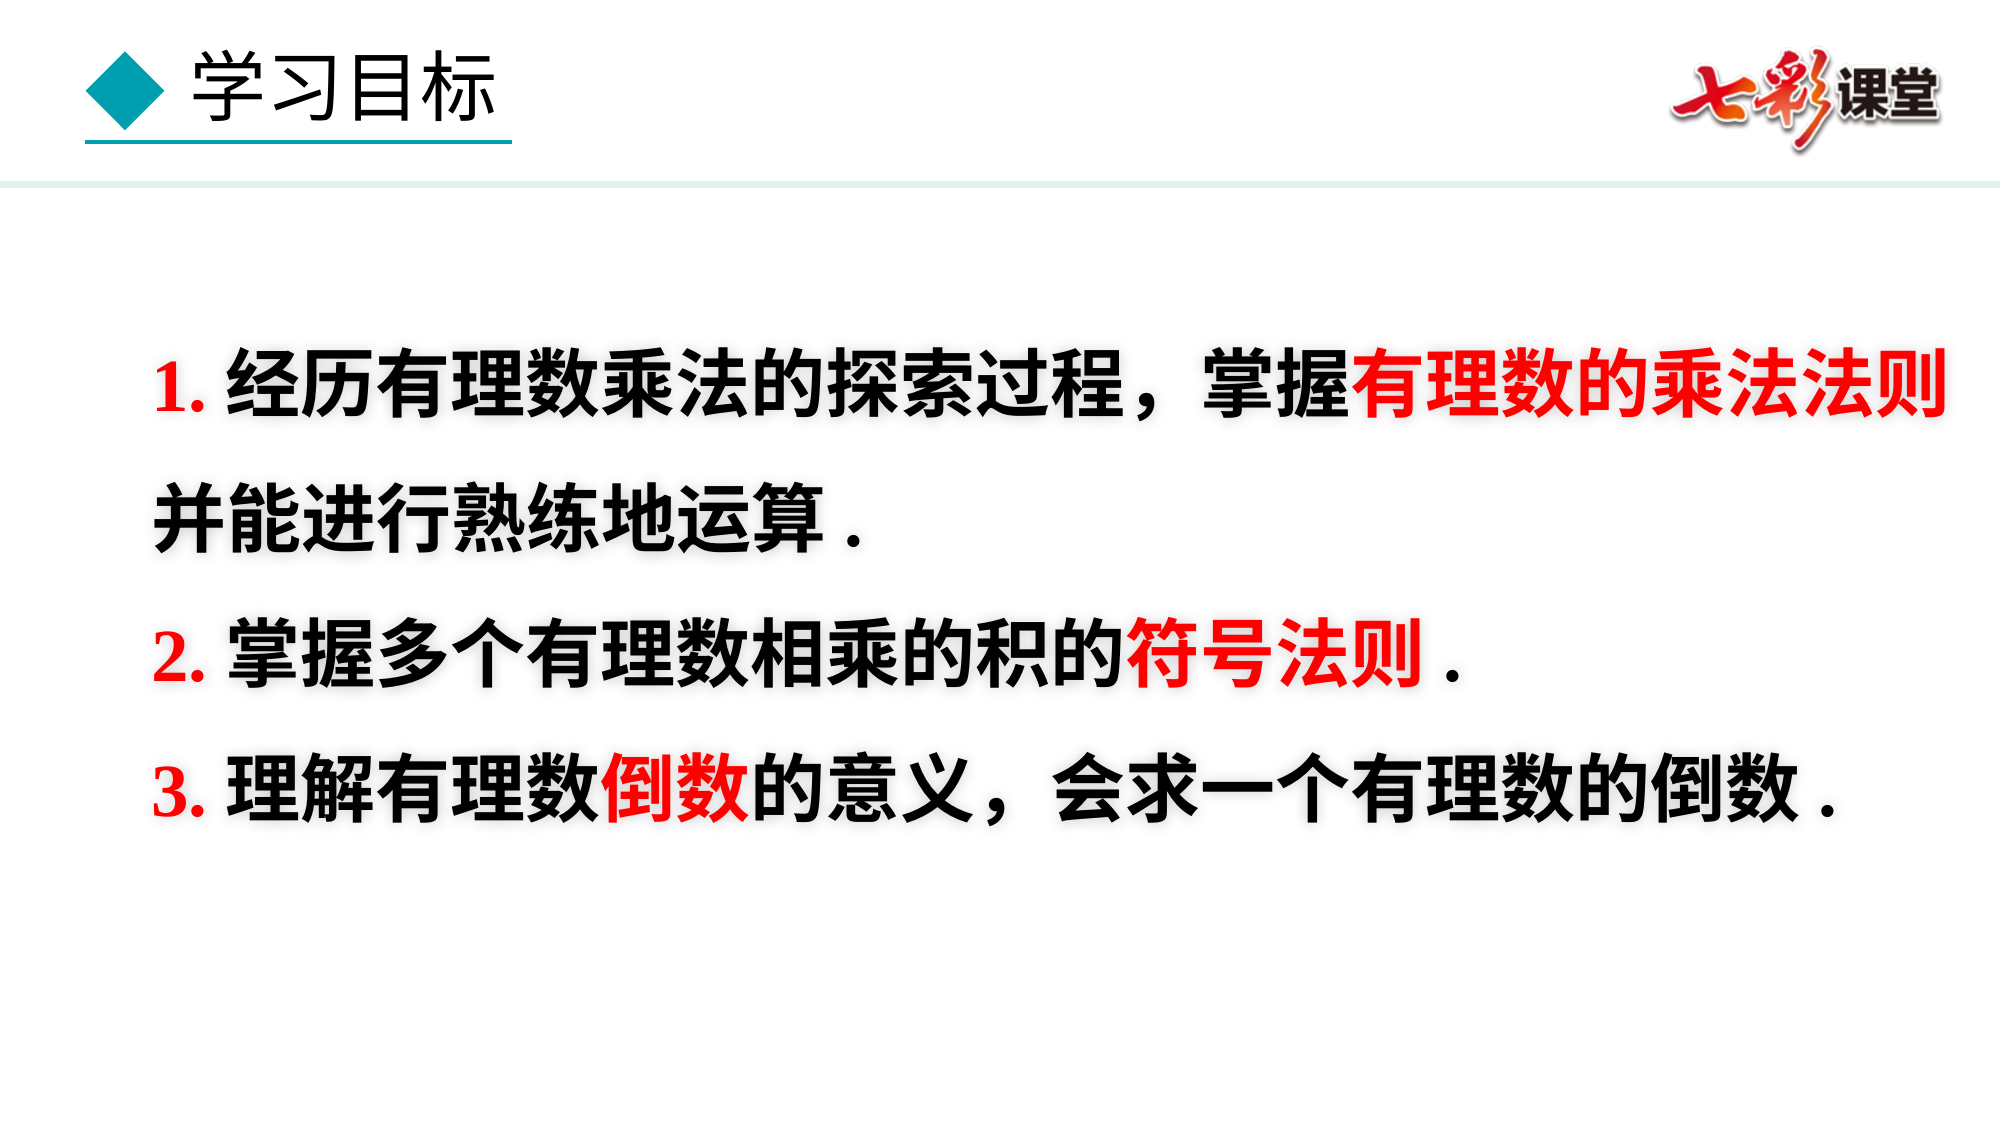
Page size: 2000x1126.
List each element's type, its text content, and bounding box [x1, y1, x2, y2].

text_box [401, 185, 1799, 448]
picture [1666, 42, 1948, 157]
text_box 1.经历有理数乘法的探索过程，掌握有理数的乘法法则并能进行熟练地运算. 2.掌握多个有理数相乘的积的符号法则. 3.理解有理数倒数的意义，会求一个有理数的倒数. [131, 281, 1978, 843]
